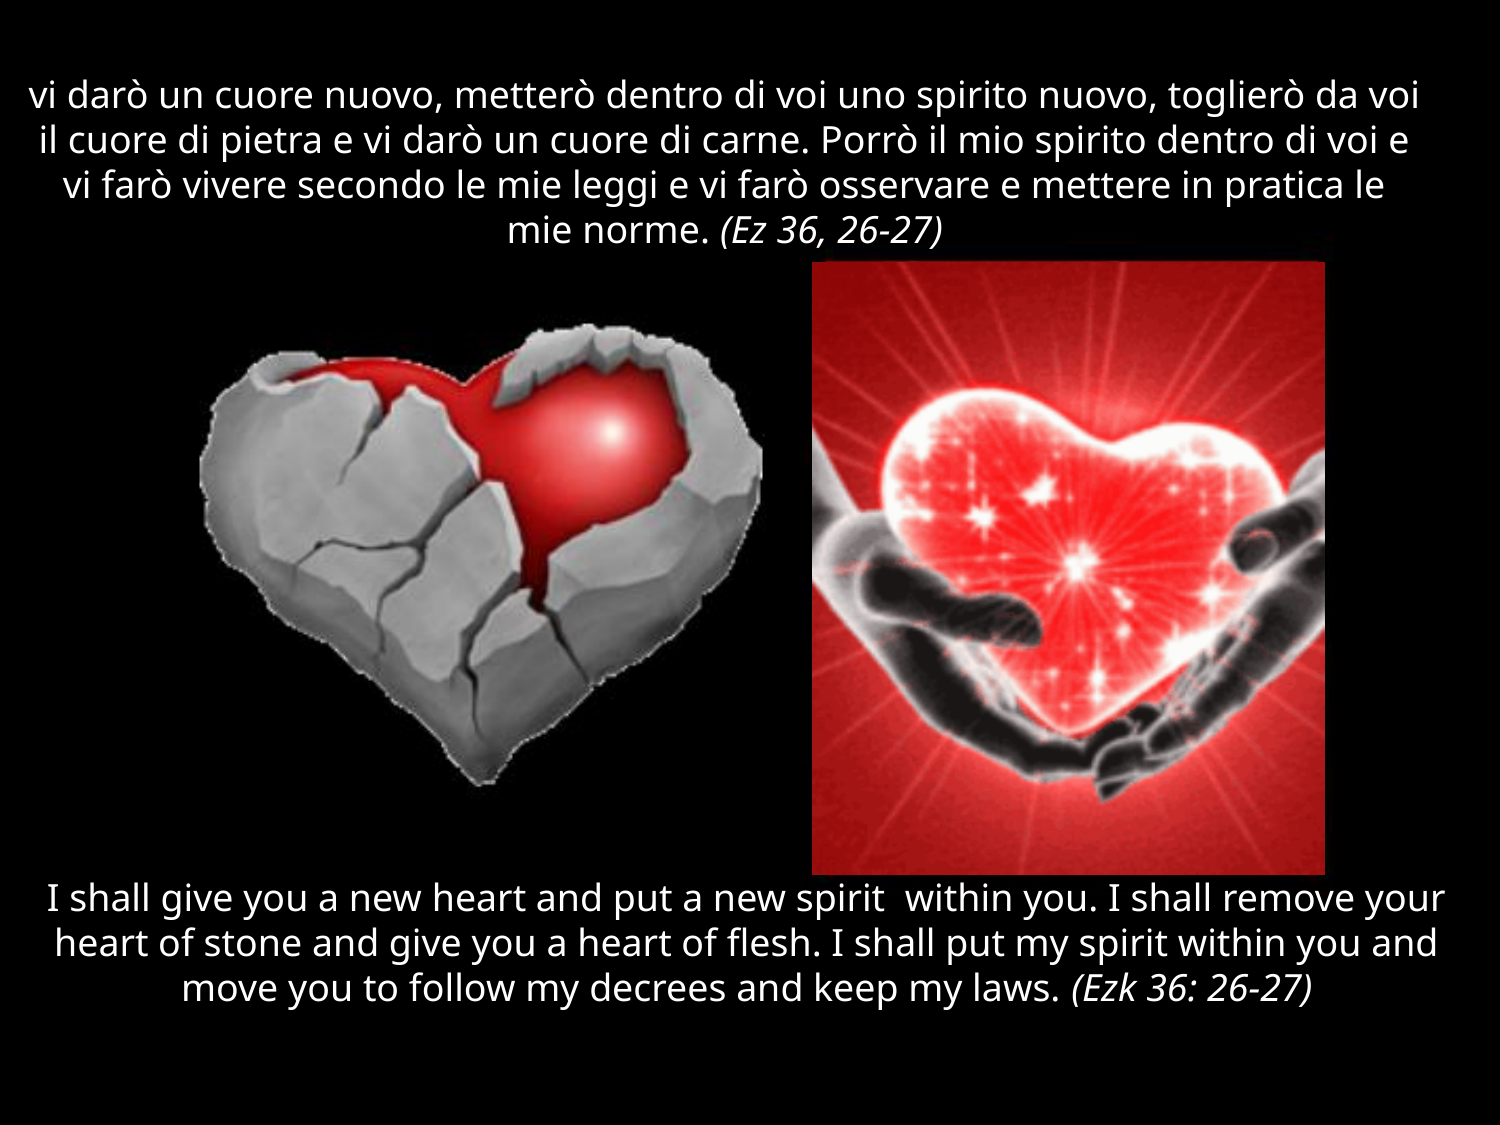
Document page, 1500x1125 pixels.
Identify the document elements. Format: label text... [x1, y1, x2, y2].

title vi darò un cuore nuovo, metterò dentro di voi uno spirito nuovo, toglierò da voi il cuore di pietra e vi darò un cuore di carne. Porrò il mio spirito dentro di voi e vi farò vivere secondo le mie leggi e vi farò osservare e mettere in pratica le mie norme. (Ez 36, 26-27) [12, 90, 1438, 278]
picture [0, 0, 1500, 1125]
text_box I shall give you a new heart and put a new spirit within you. I shall remove your heart of stone and give you a heart of flesh. I shall put my spirit within you and move you to follow my decrees and keep my laws. (Ezk 36: 26-27) [0, 866, 1495, 1017]
